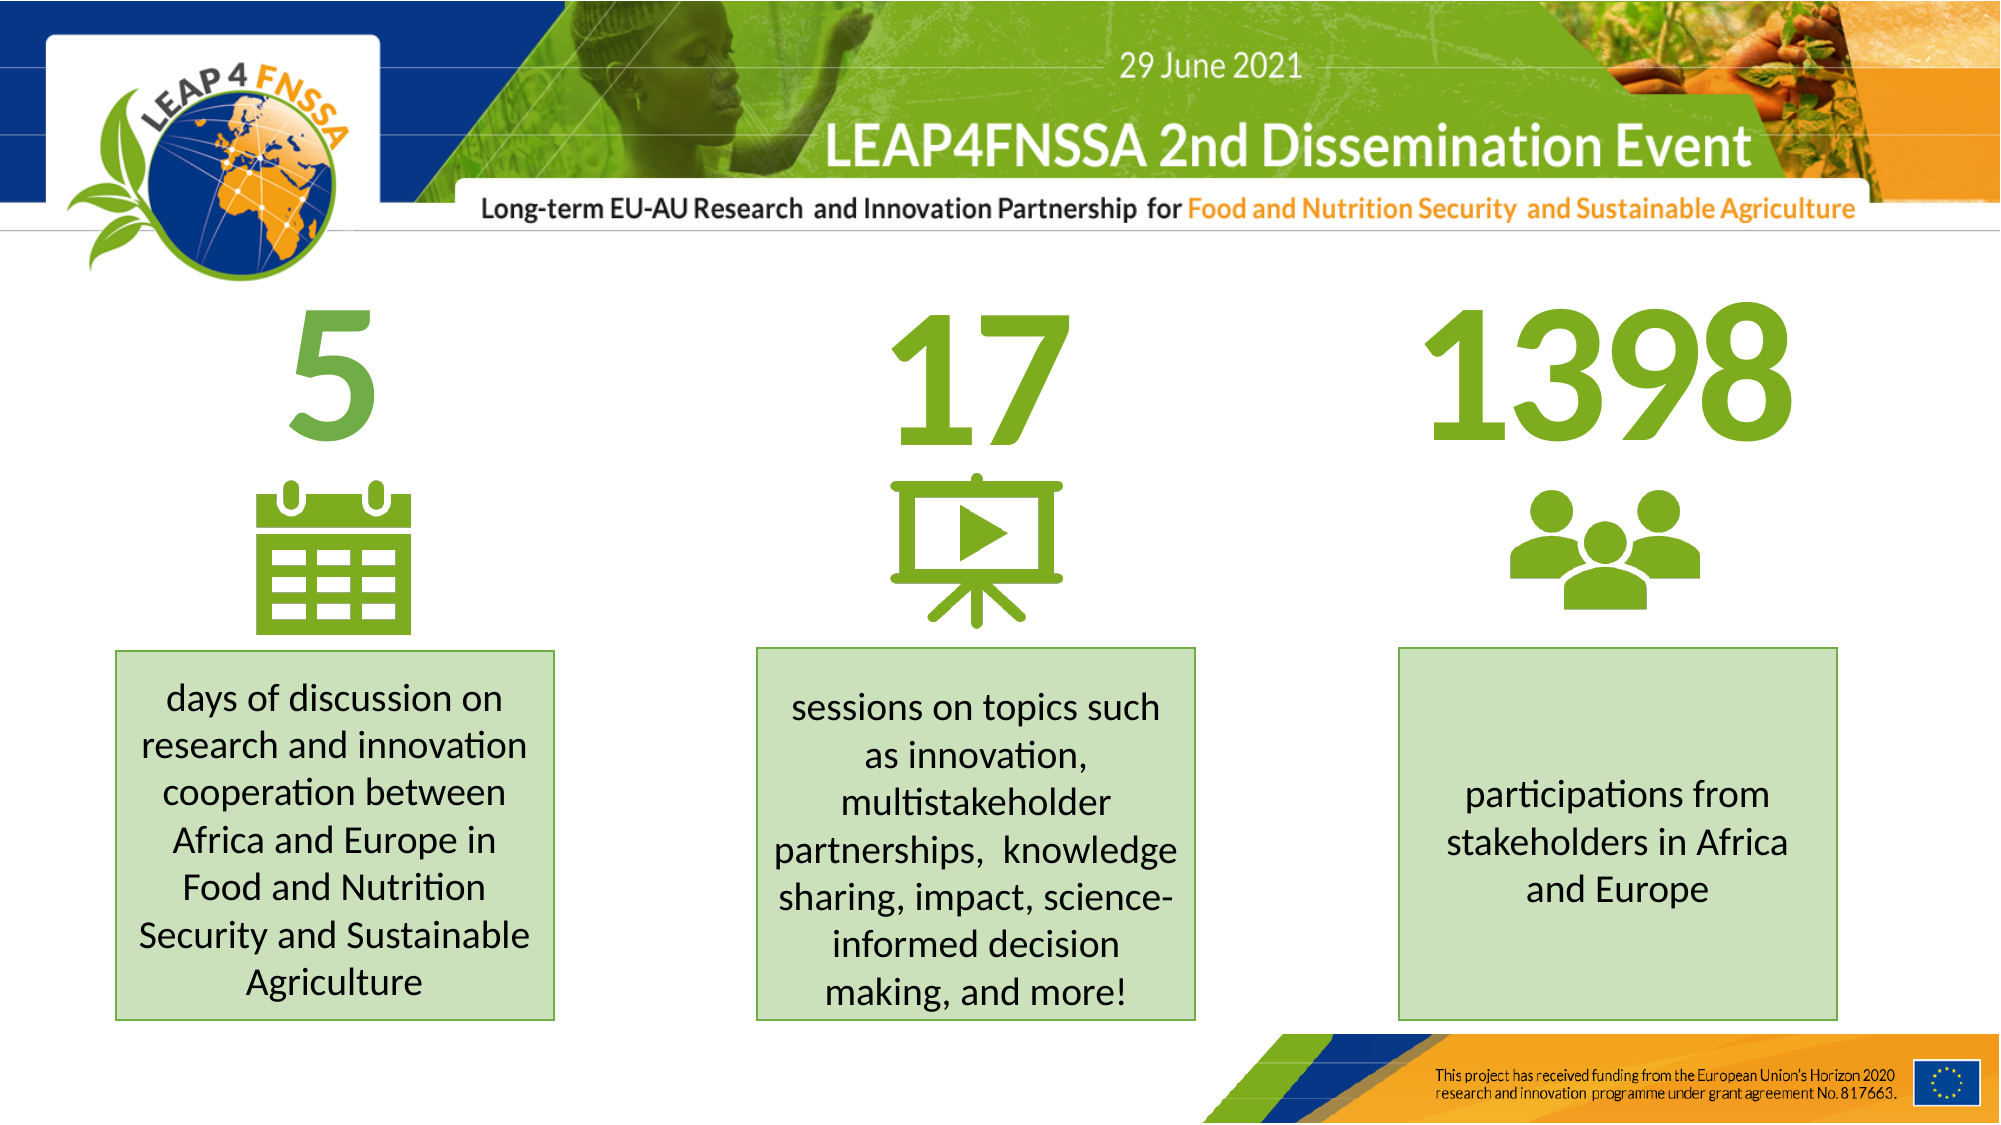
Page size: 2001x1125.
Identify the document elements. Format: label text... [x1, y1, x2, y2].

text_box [1398, 647, 1837, 1020]
picture [226, 450, 441, 665]
text_box 5 [269, 232, 401, 450]
picture [0, 1, 2000, 334]
picture [498, 1034, 1999, 1123]
picture [1497, 442, 1712, 657]
text_box 17 [855, 237, 1098, 493]
picture [869, 451, 1084, 648]
text_box [115, 650, 555, 1021]
text_box 1398 [1385, 232, 1824, 488]
text_box days of discussion on research and innovation cooperation between Africa and Europe in Food and Nutrition Security and Sustainable Agriculture [115, 664, 554, 1012]
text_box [757, 647, 1196, 1020]
